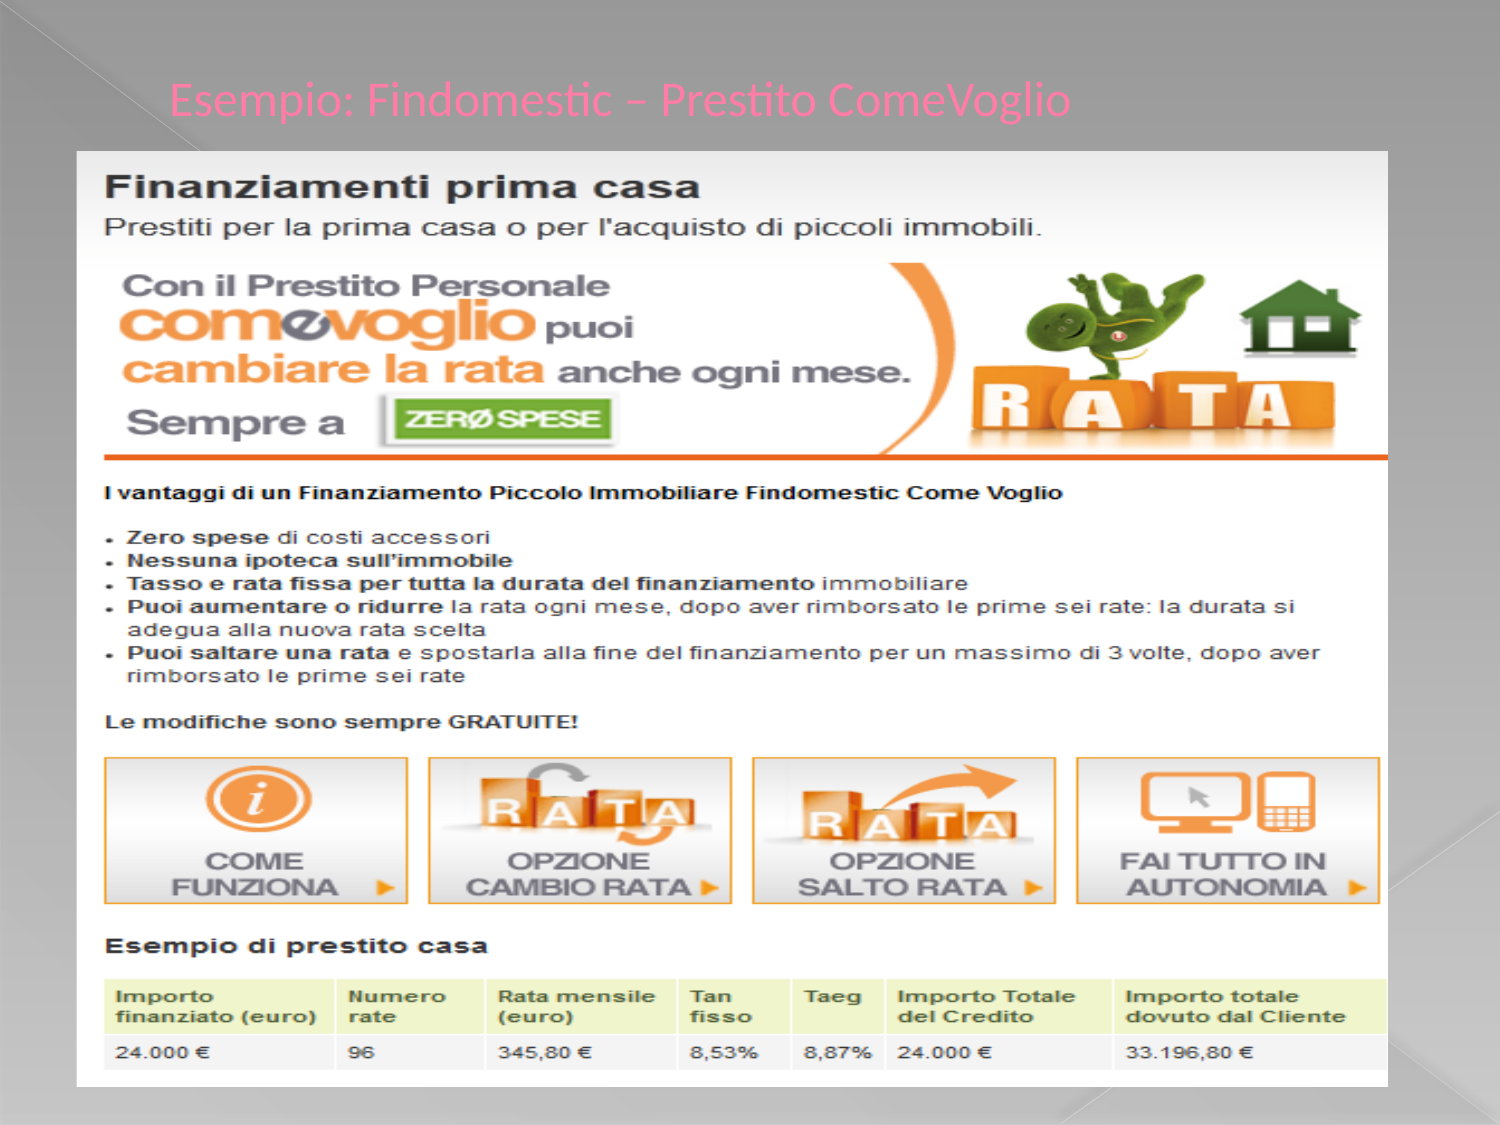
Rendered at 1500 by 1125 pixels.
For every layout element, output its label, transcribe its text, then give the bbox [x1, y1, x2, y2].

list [76, 151, 1389, 1088]
title Esempio: Findomestic – Prestito ComeVoglio [75, 43, 1425, 149]
